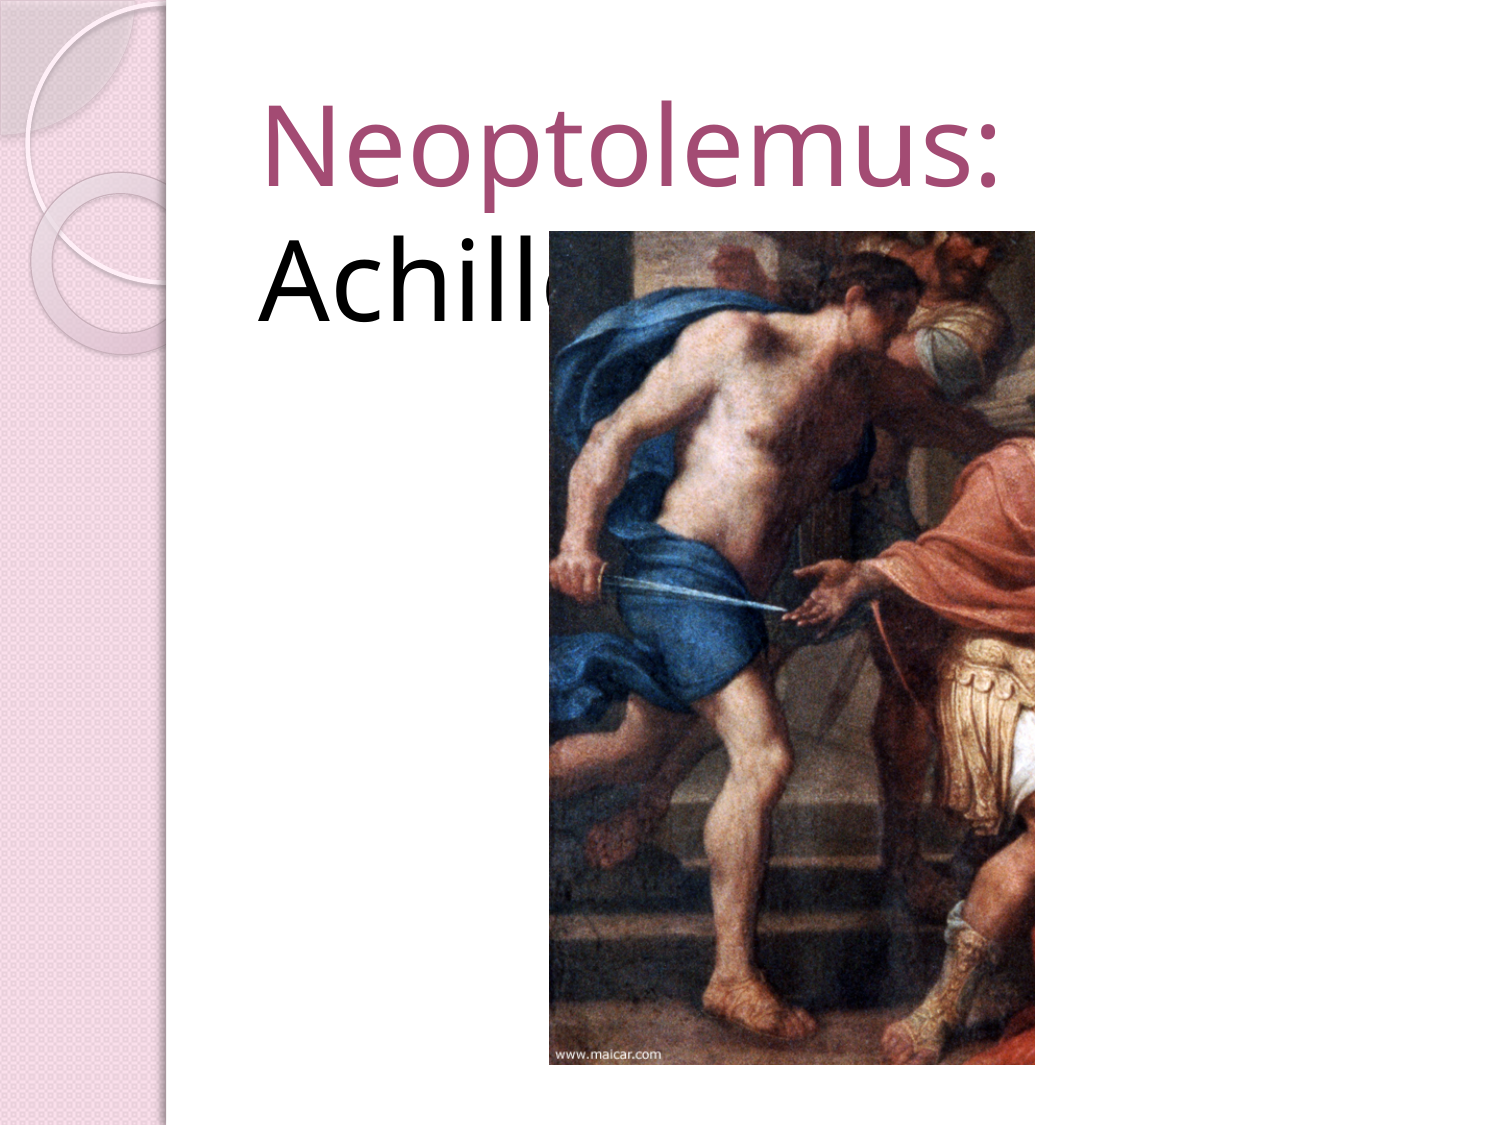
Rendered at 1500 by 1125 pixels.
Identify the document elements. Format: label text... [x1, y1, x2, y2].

list Neoptolemus: Achilles’ son [230, 66, 1461, 854]
picture [548, 231, 1035, 1066]
